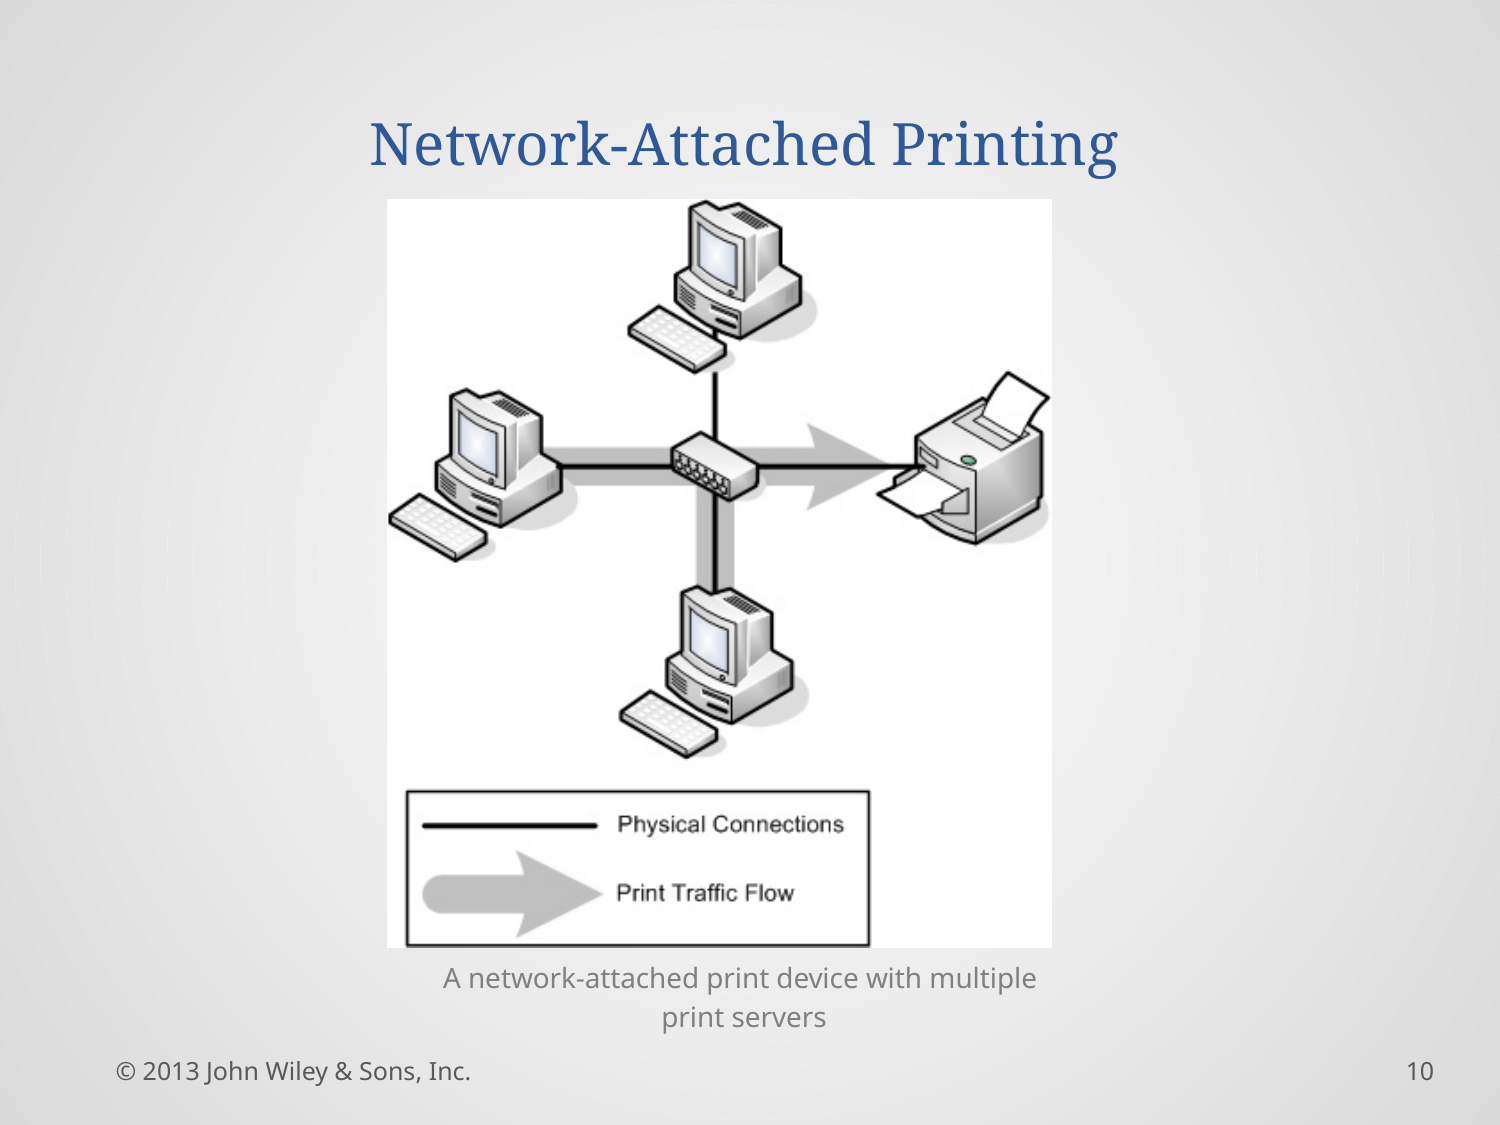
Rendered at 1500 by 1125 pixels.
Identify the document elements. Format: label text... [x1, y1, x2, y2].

list A network-attached print device with multiple print servers [275, 953, 1213, 1041]
slide_number 10 [1401, 1042, 1494, 1103]
footer © 2013 John Wiley & Sons, Inc. [108, 1042, 576, 1103]
title Network-Attached Printing [275, 37, 1213, 185]
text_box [387, 199, 1053, 1001]
